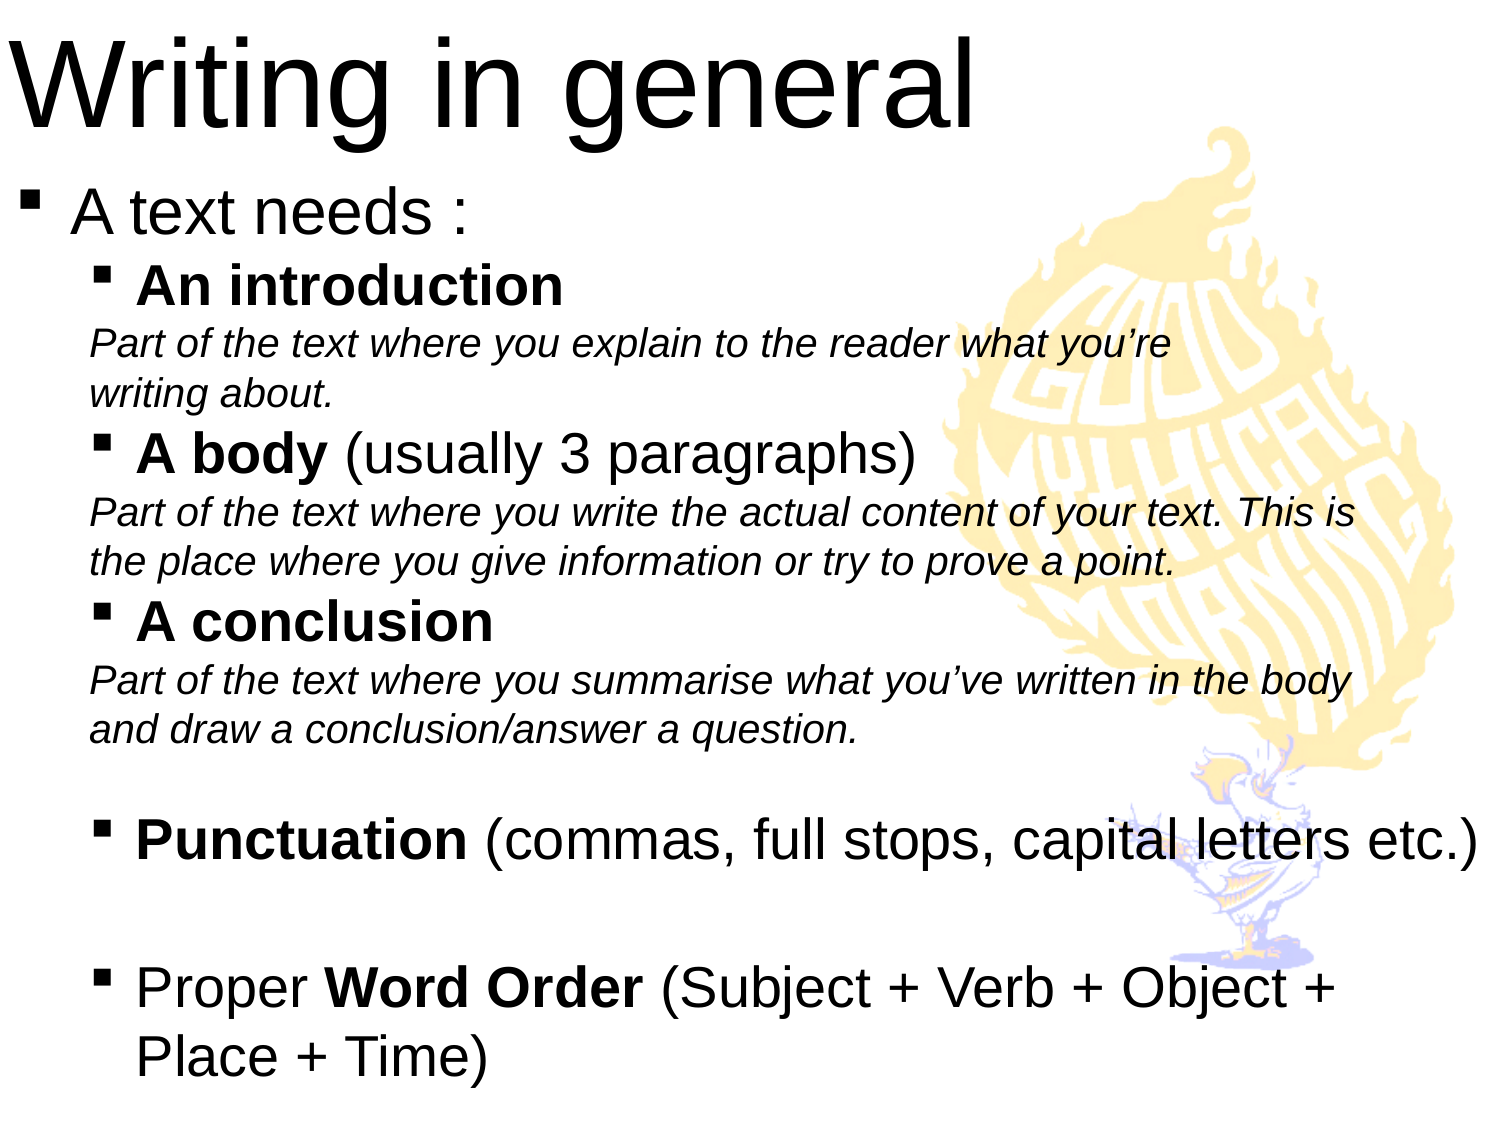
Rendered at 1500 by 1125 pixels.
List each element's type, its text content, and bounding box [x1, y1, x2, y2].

picture [773, 101, 1500, 1000]
list A text needs : An introduction Part of the text where you explain to the reader what you’re writing about. A body (usually 3 paragraphs) Part of the text where you write the actual content of your text. This is the place where you give information or try to prove a point. A conclusion Part of the text where you summarise what you’ve written in the body and draw a conclusion/answer a question. Punctuation (commas, full stops, capital letters etc.) Proper Word Order (Subject + Verb + Object + Place + Time) [0, 160, 1500, 1125]
title Writing in general [0, 0, 1344, 160]
